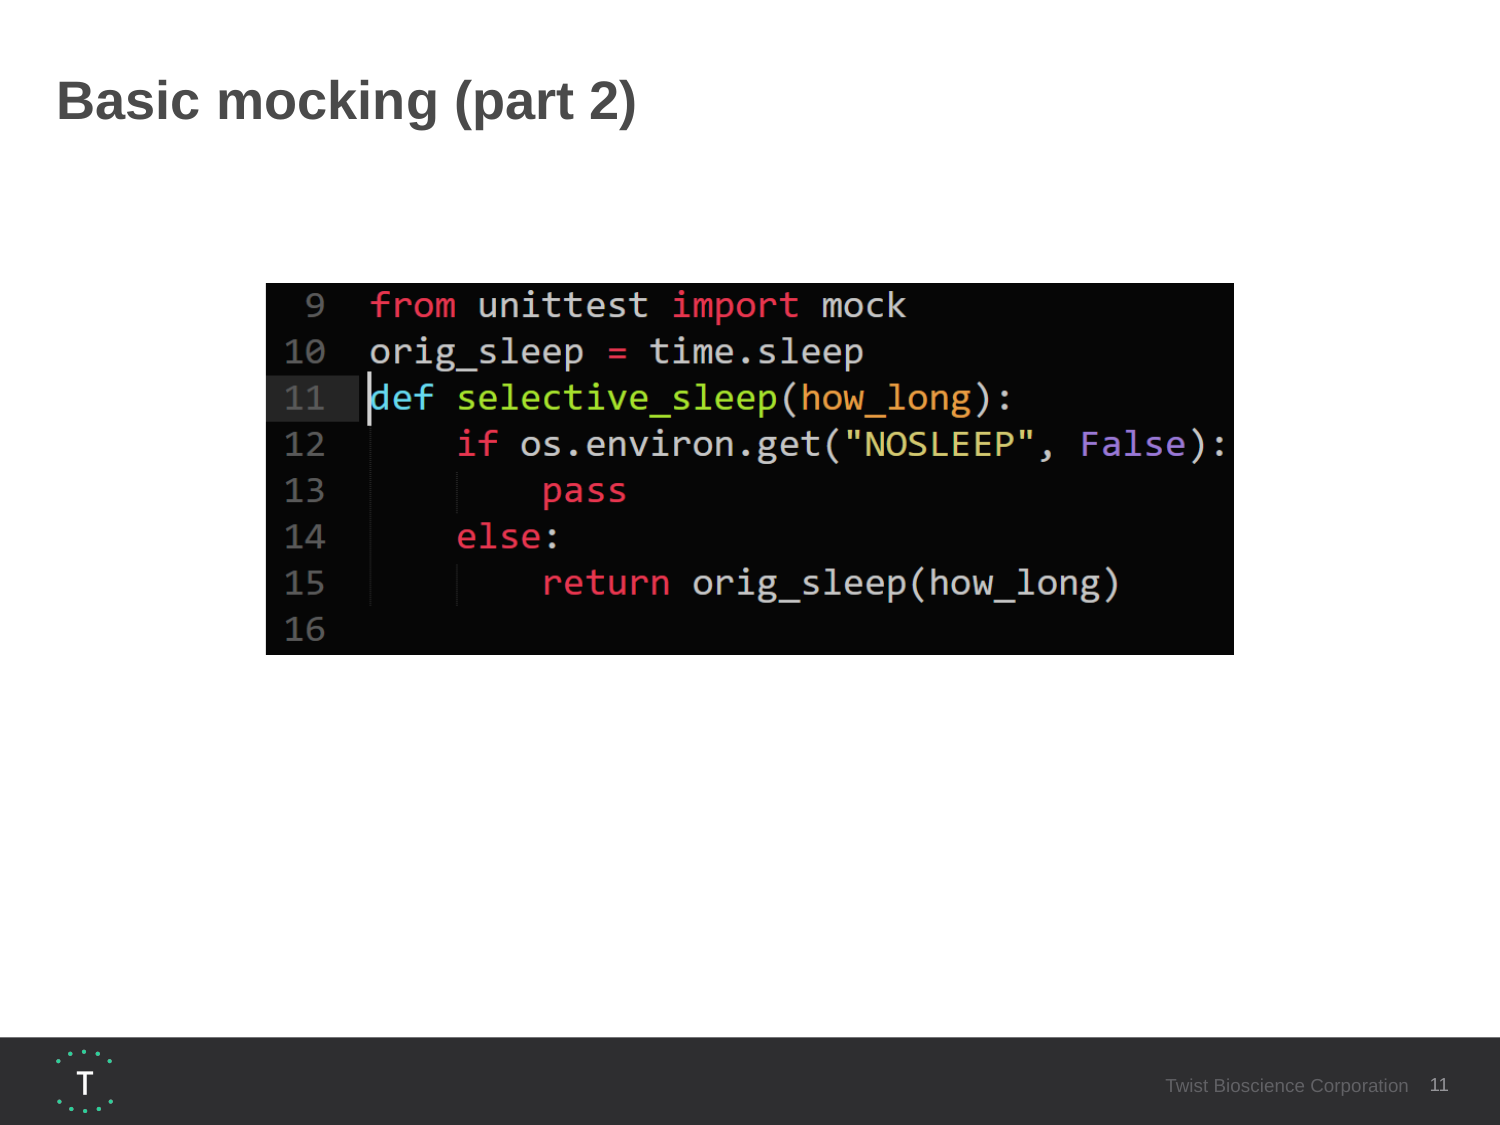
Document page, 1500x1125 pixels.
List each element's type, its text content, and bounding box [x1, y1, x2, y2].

picture [42, 1040, 127, 1122]
picture [265, 283, 1234, 655]
title Basic mocking (part 2) [56, 27, 1444, 132]
